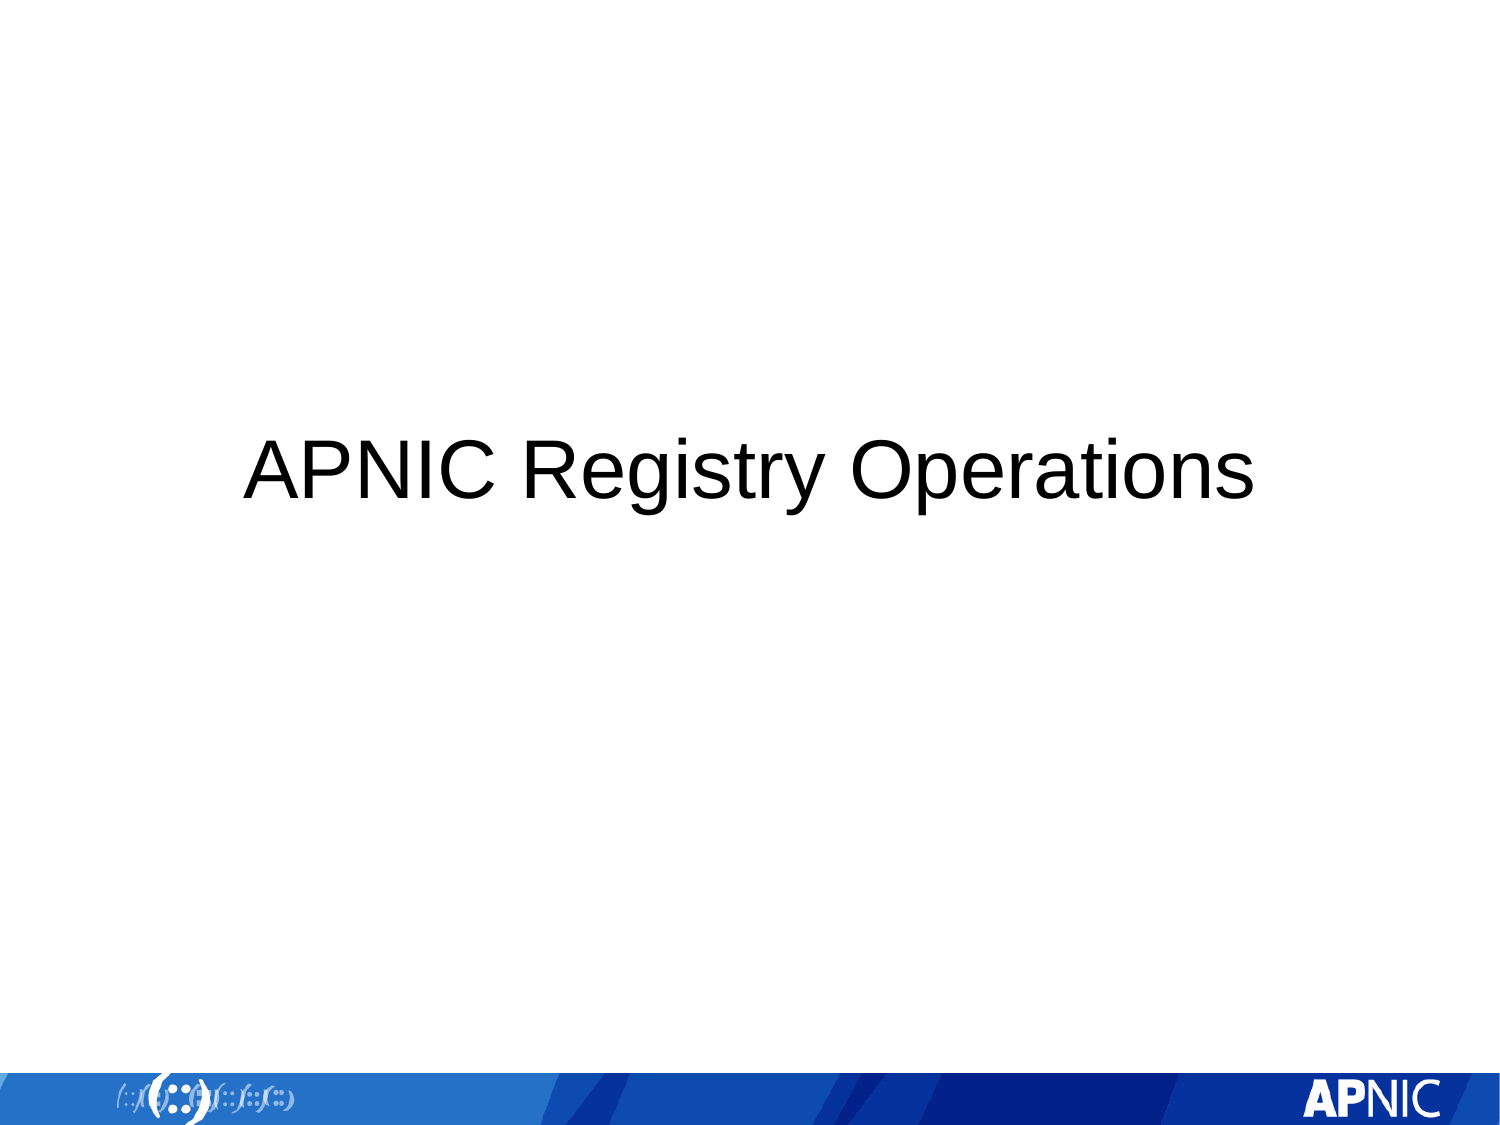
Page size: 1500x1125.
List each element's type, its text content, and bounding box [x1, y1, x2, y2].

picture [0, 1069, 1500, 1125]
title APNIC Registry Operations [112, 349, 1388, 591]
